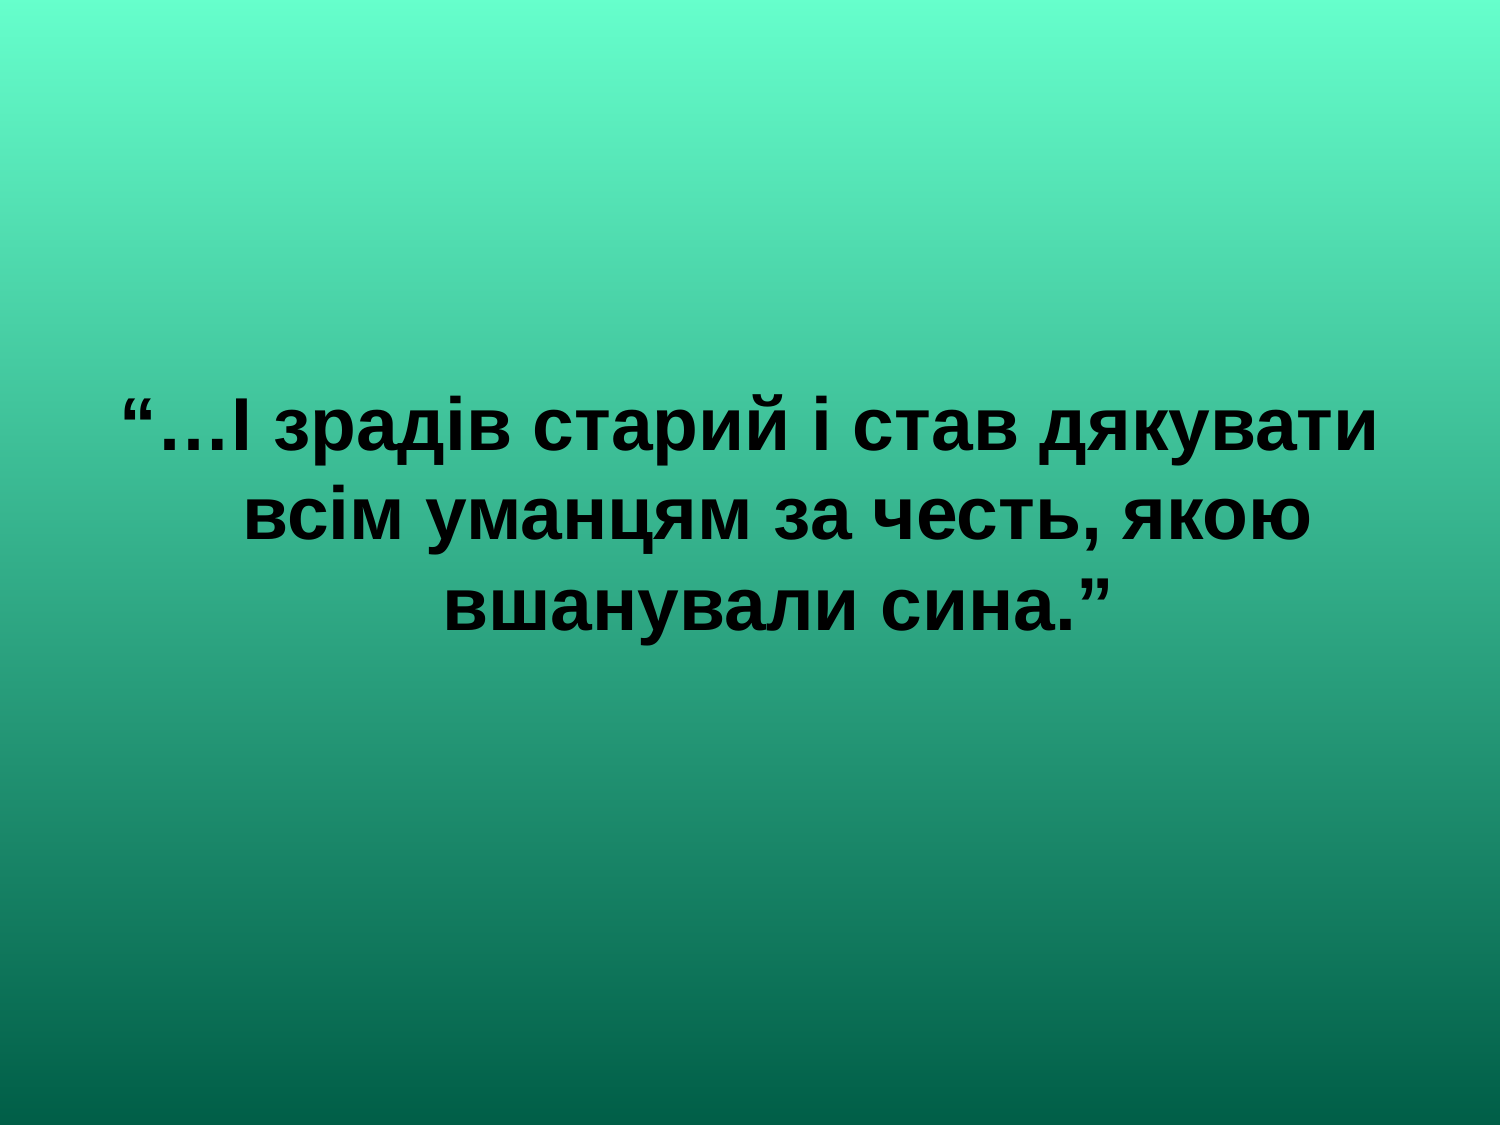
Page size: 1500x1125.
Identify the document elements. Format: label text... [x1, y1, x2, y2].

list “…І зрадів старий і став дякувати всім уманцям за честь, якою вшанували сина.” [74, 262, 1426, 1006]
